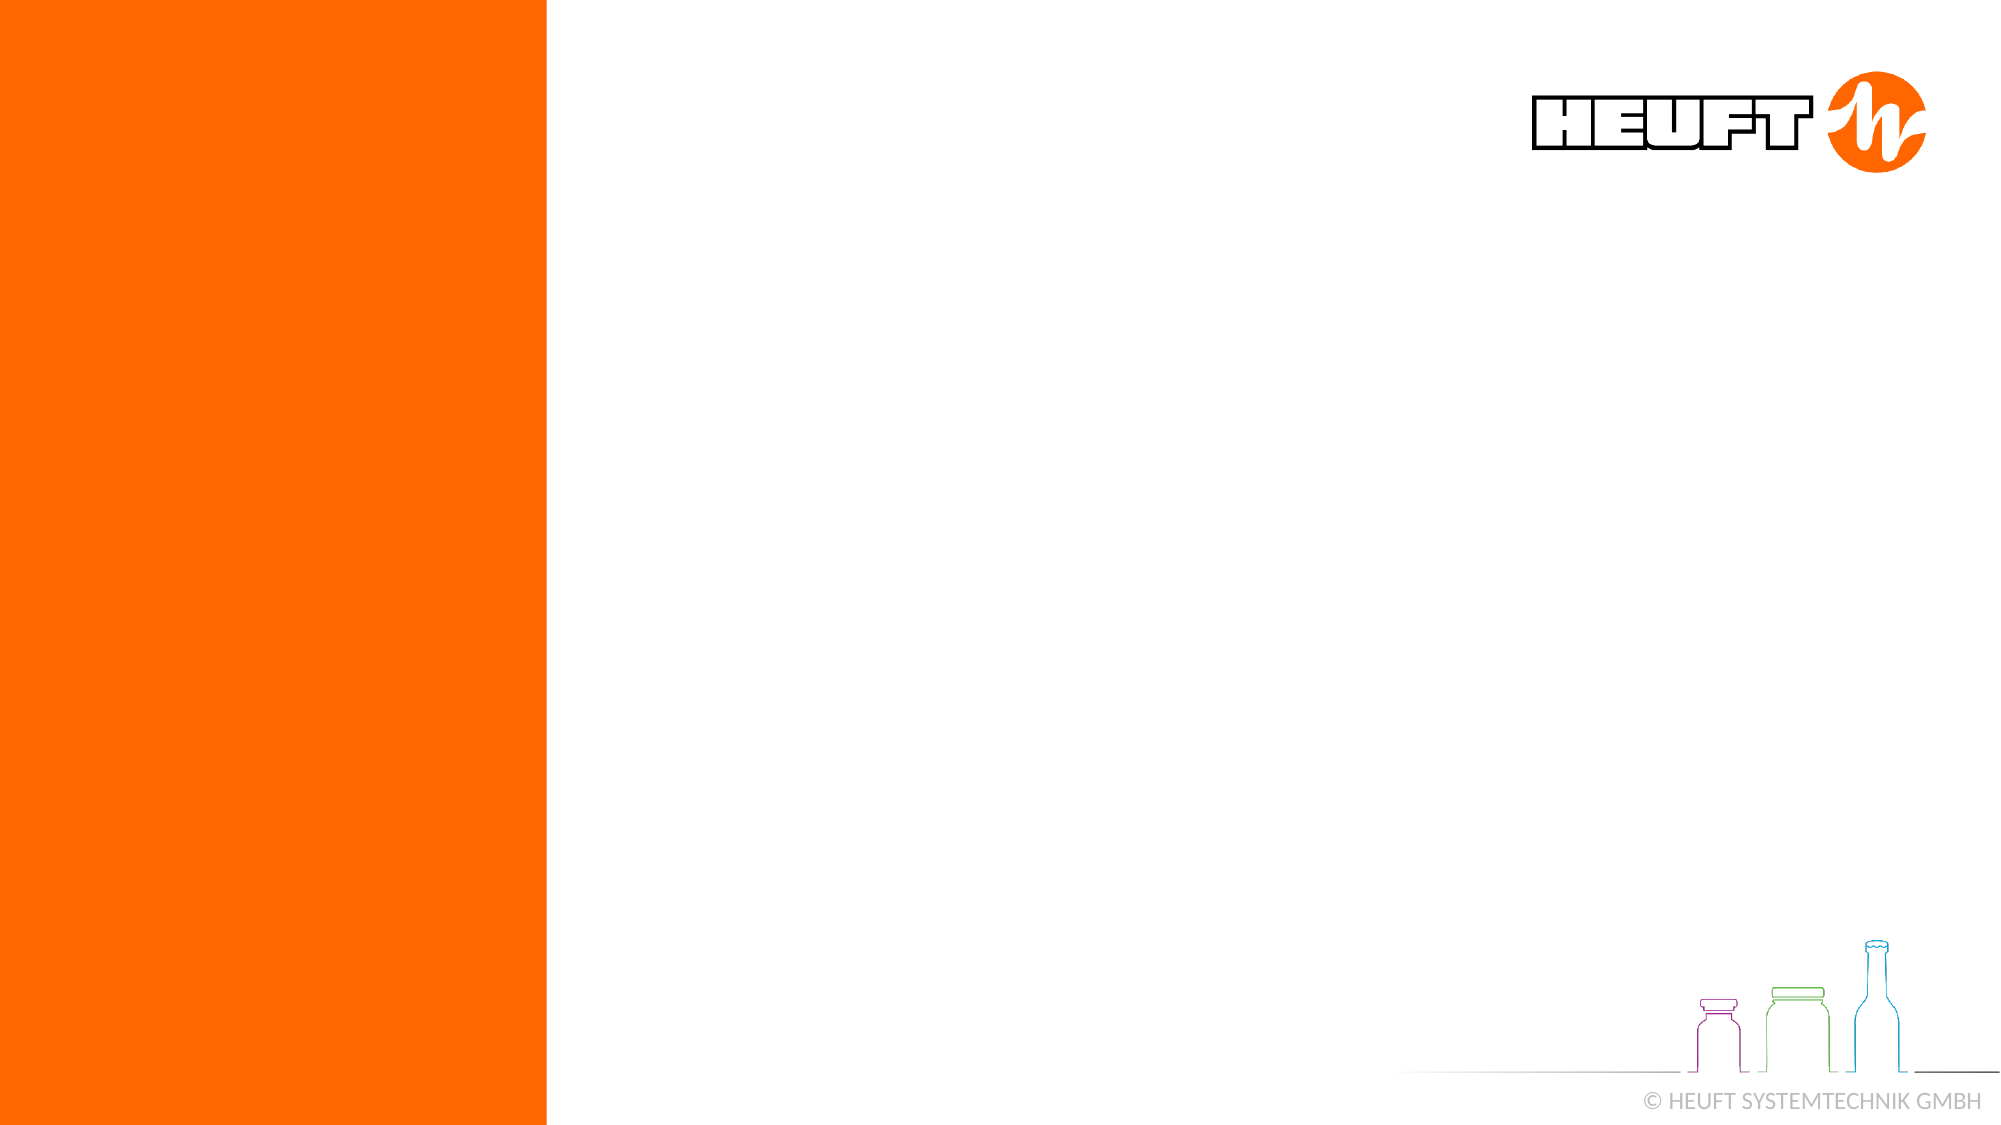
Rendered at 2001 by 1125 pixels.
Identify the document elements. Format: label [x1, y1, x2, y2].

picture [1532, 71, 1927, 173]
picture [1047, 924, 2000, 1091]
